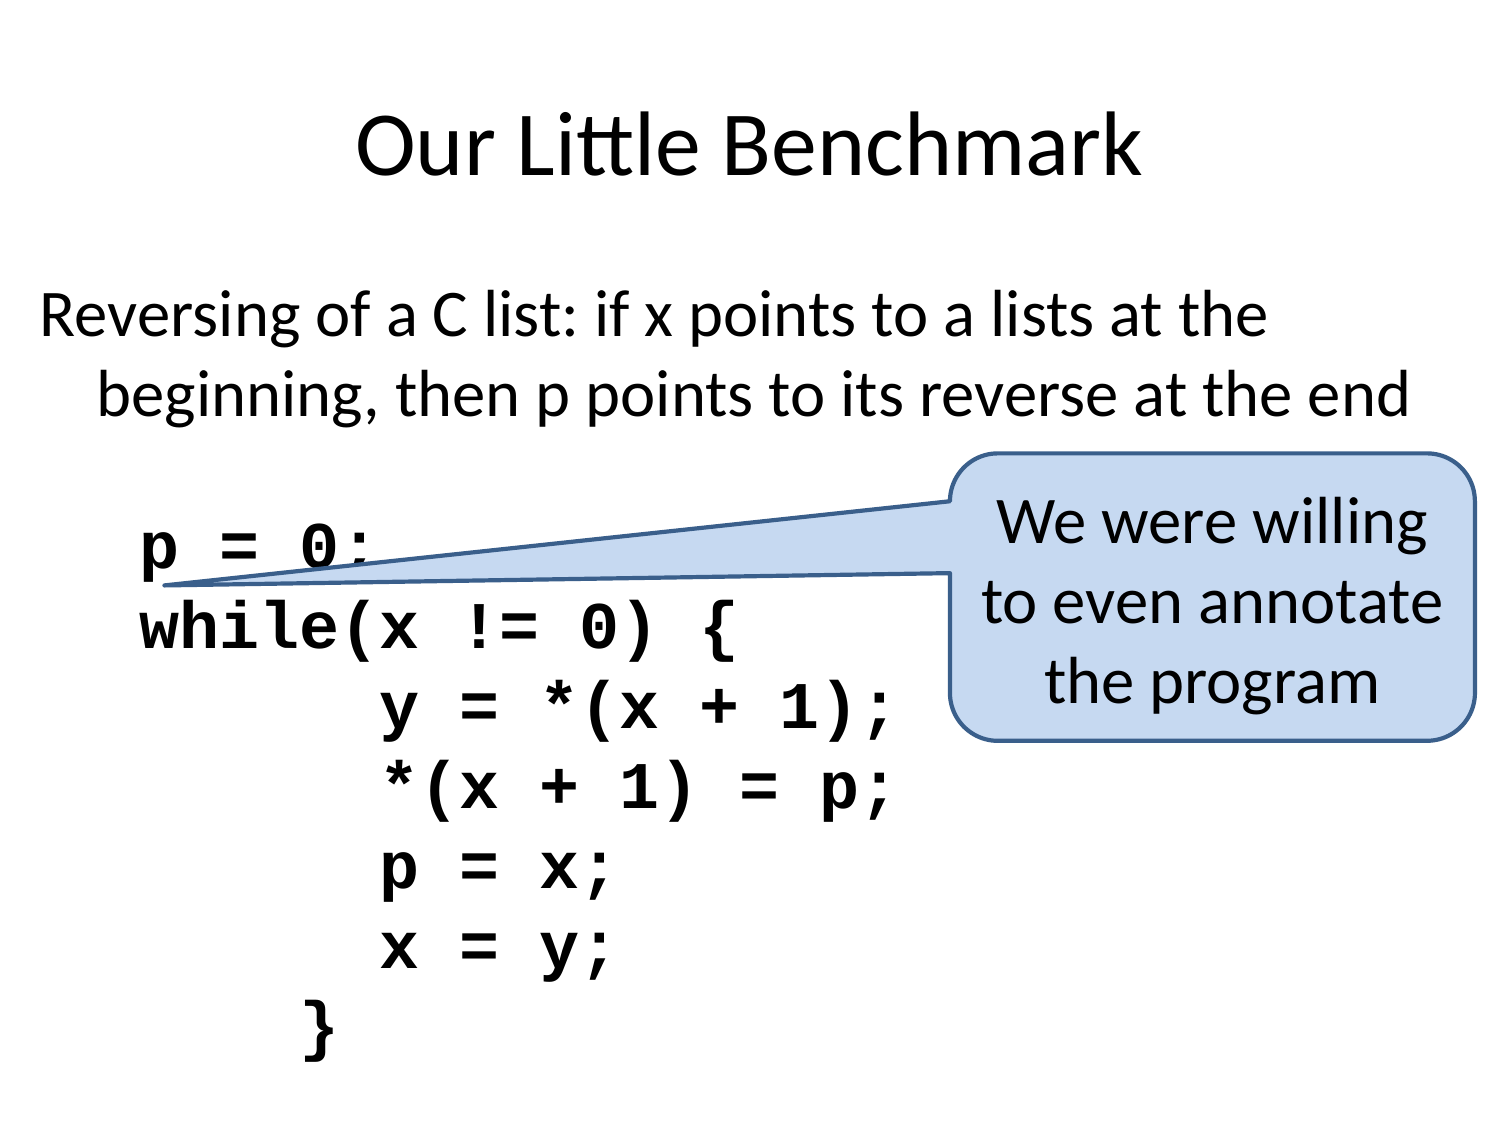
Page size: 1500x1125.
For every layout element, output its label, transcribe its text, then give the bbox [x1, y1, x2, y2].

text_box We were willing to even annotate the program [162, 451, 1478, 743]
list Reversing of a C list: if x points to a lists at the beginning, then p points to its reverse at the end [24, 262, 1463, 1005]
text_box p = 0; while(x != 0) { y = *(x + 1); *(x + 1) = p; p = x; x = y; } [125, 494, 1125, 1069]
title Our Little Benchmark [75, 45, 1425, 233]
